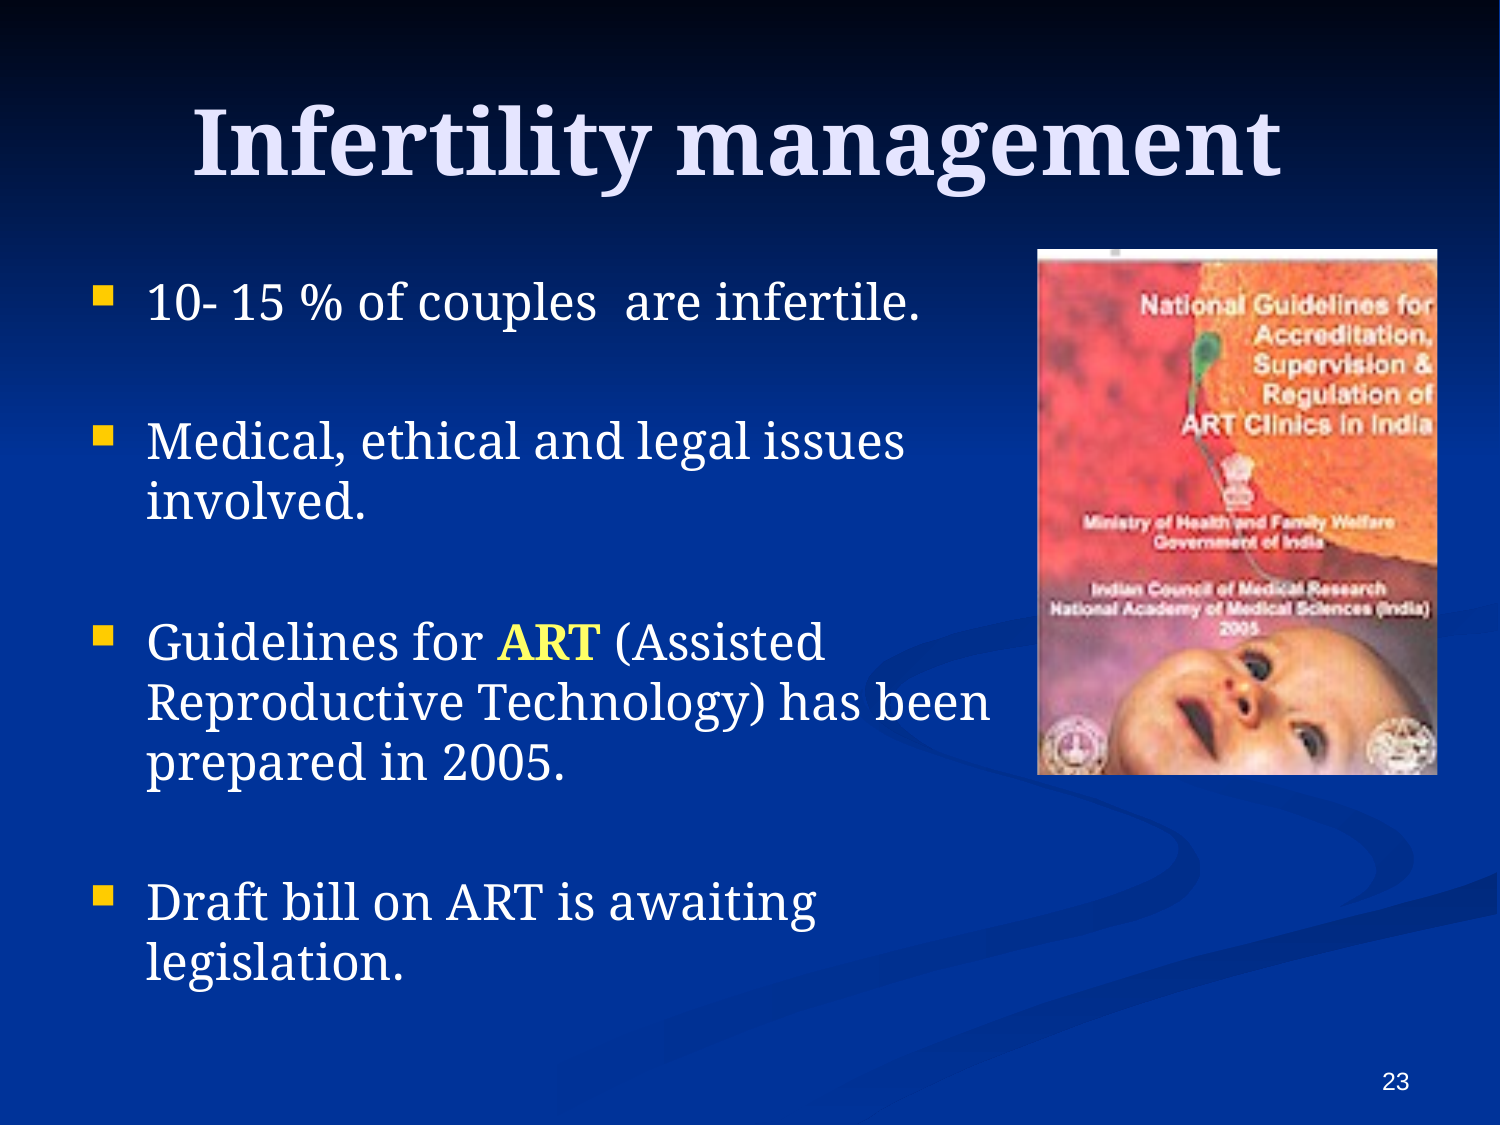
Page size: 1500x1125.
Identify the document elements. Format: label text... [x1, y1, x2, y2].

slide_number 23 [1074, 1024, 1426, 1104]
picture [1037, 249, 1438, 776]
list 10- 15 % of couples are infertile. Medical, ethical and legal issues involved. Guidelines for ART (Assisted Reproductive Technology) has been prepared in 2005. Draft bill on ART is awaiting legislation. [74, 262, 1026, 1006]
title Infertility management [74, 44, 1426, 233]
